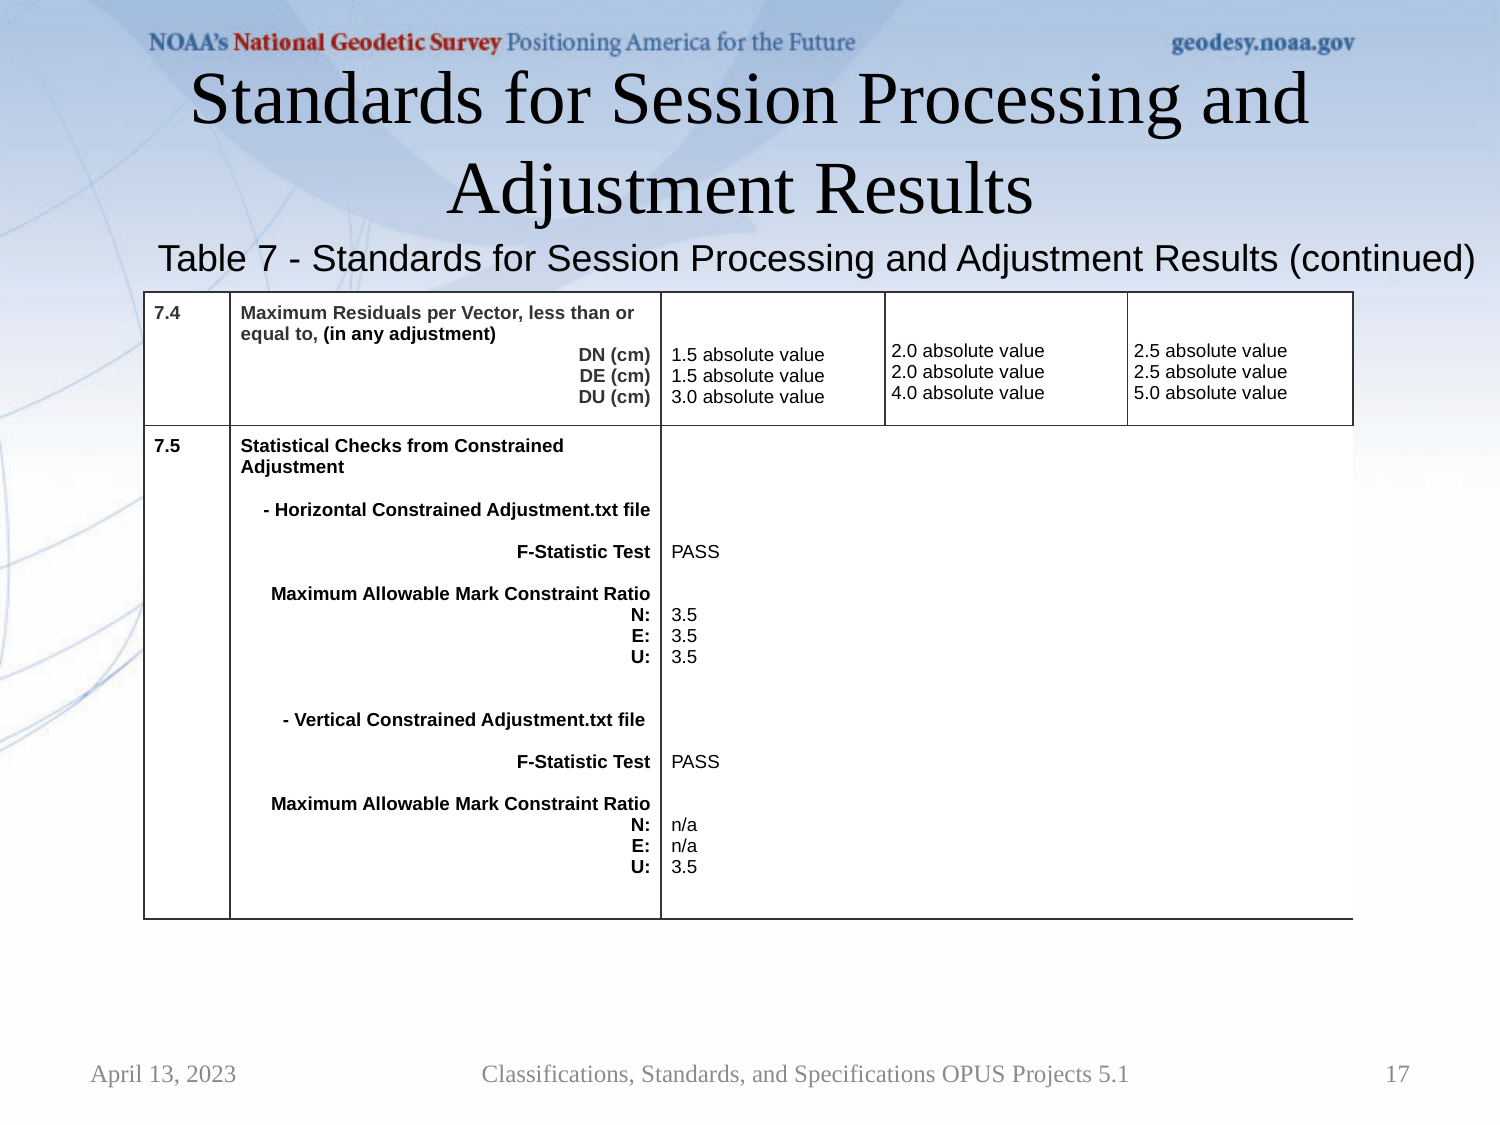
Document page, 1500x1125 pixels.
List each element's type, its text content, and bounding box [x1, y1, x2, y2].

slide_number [75, 1042, 286, 1103]
table_header 2.5 absolute value 2.5 absolute value 5.0 absolute value [1128, 293, 1352, 425]
text_box Table 7 - Standards for Session Processing and Adjustment Results (continued) [142, 226, 1499, 287]
title Standards for Session Processing and Adjustment Results [75, 45, 1425, 233]
slide_number 17 [1307, 1042, 1425, 1103]
table_cell 7.5 [145, 426, 229, 918]
table_header 2.0 absolute value 2.0 absolute value 4.0 absolute value [886, 293, 1127, 425]
table_header 7.4 [145, 293, 229, 425]
picture [0, 0, 1500, 1125]
footer Classifications, Standards, and Specifications OPUS Projects 5.1 [345, 1042, 1267, 1103]
table_cell PASS 3.5 3.5 3.5 PASS n/a n/a 3.5 [662, 426, 1353, 918]
table_header 1.5 absolute value 1.5 absolute value 3.0 absolute value [662, 293, 884, 425]
table_header Maximum Residuals per Vector, less than or equal to, (in any adjustment) DN (cm) DE (cm) DU (cm) [231, 293, 660, 425]
table_cell Statistical Checks from Constrained Adjustment - Horizontal Constrained Adjustment.txt file F-Statistic Test Maximum Allowable Mark Constraint Ratio N: E: U: - Vertical Constrained Adjustment.txt file F-Statistic Test Maximum Allowable Mark Constraint Ratio N: E: U: [231, 426, 660, 918]
